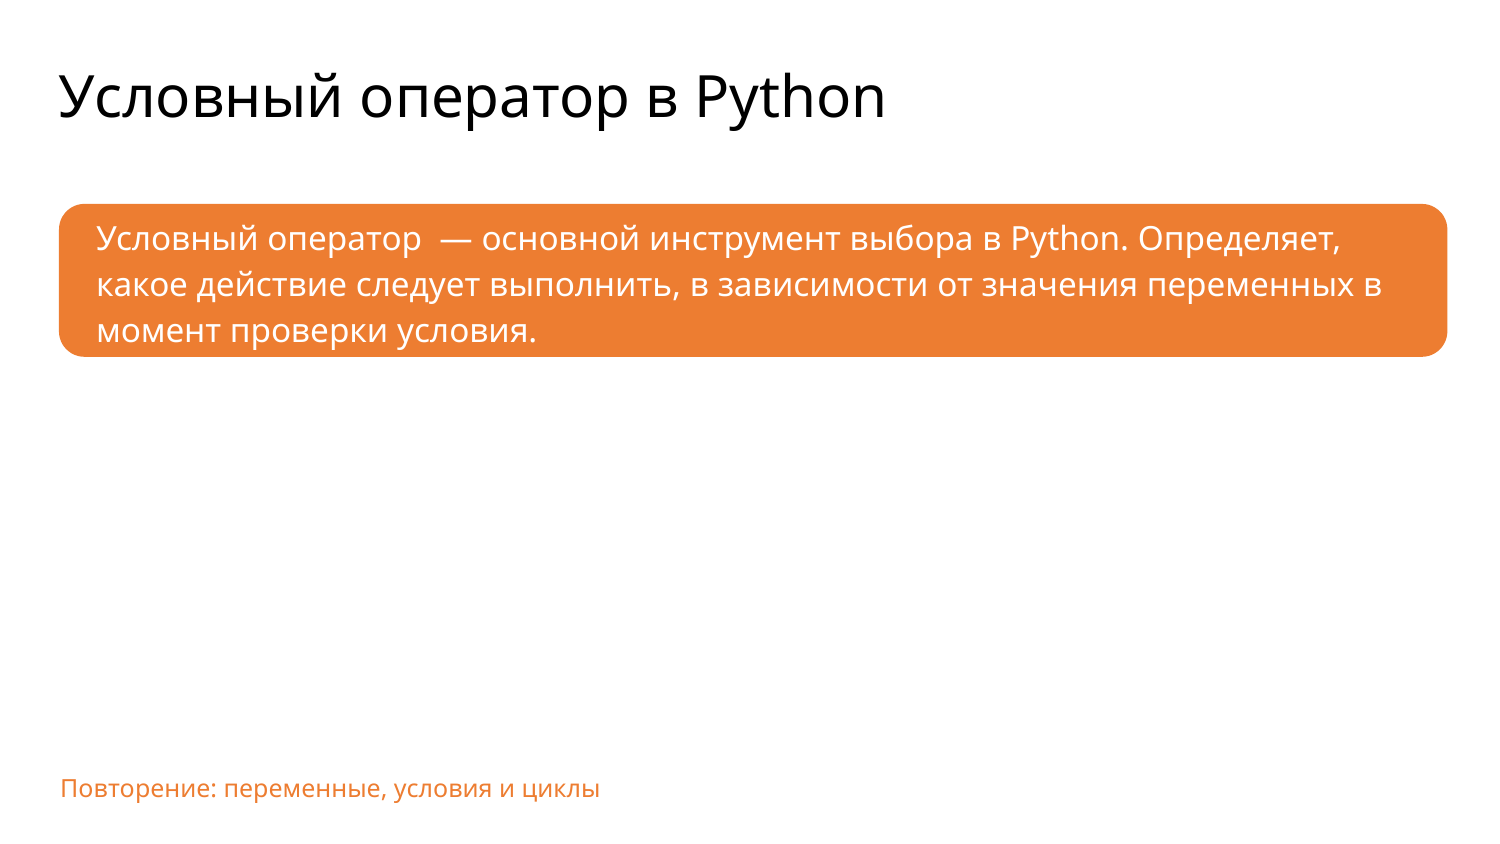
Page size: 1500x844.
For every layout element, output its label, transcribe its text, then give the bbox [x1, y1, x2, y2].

subtitle Повторение: переменные, условия и циклы [60, 767, 1233, 813]
text_box Условный оператор в Python [59, 59, 1247, 171]
text_box Условный оператор — основной инструмент выбора в Python. Определяет, какое действие следует выполнить, в зависимости от значения переменных в момент проверки условия. [58, 203, 1448, 357]
